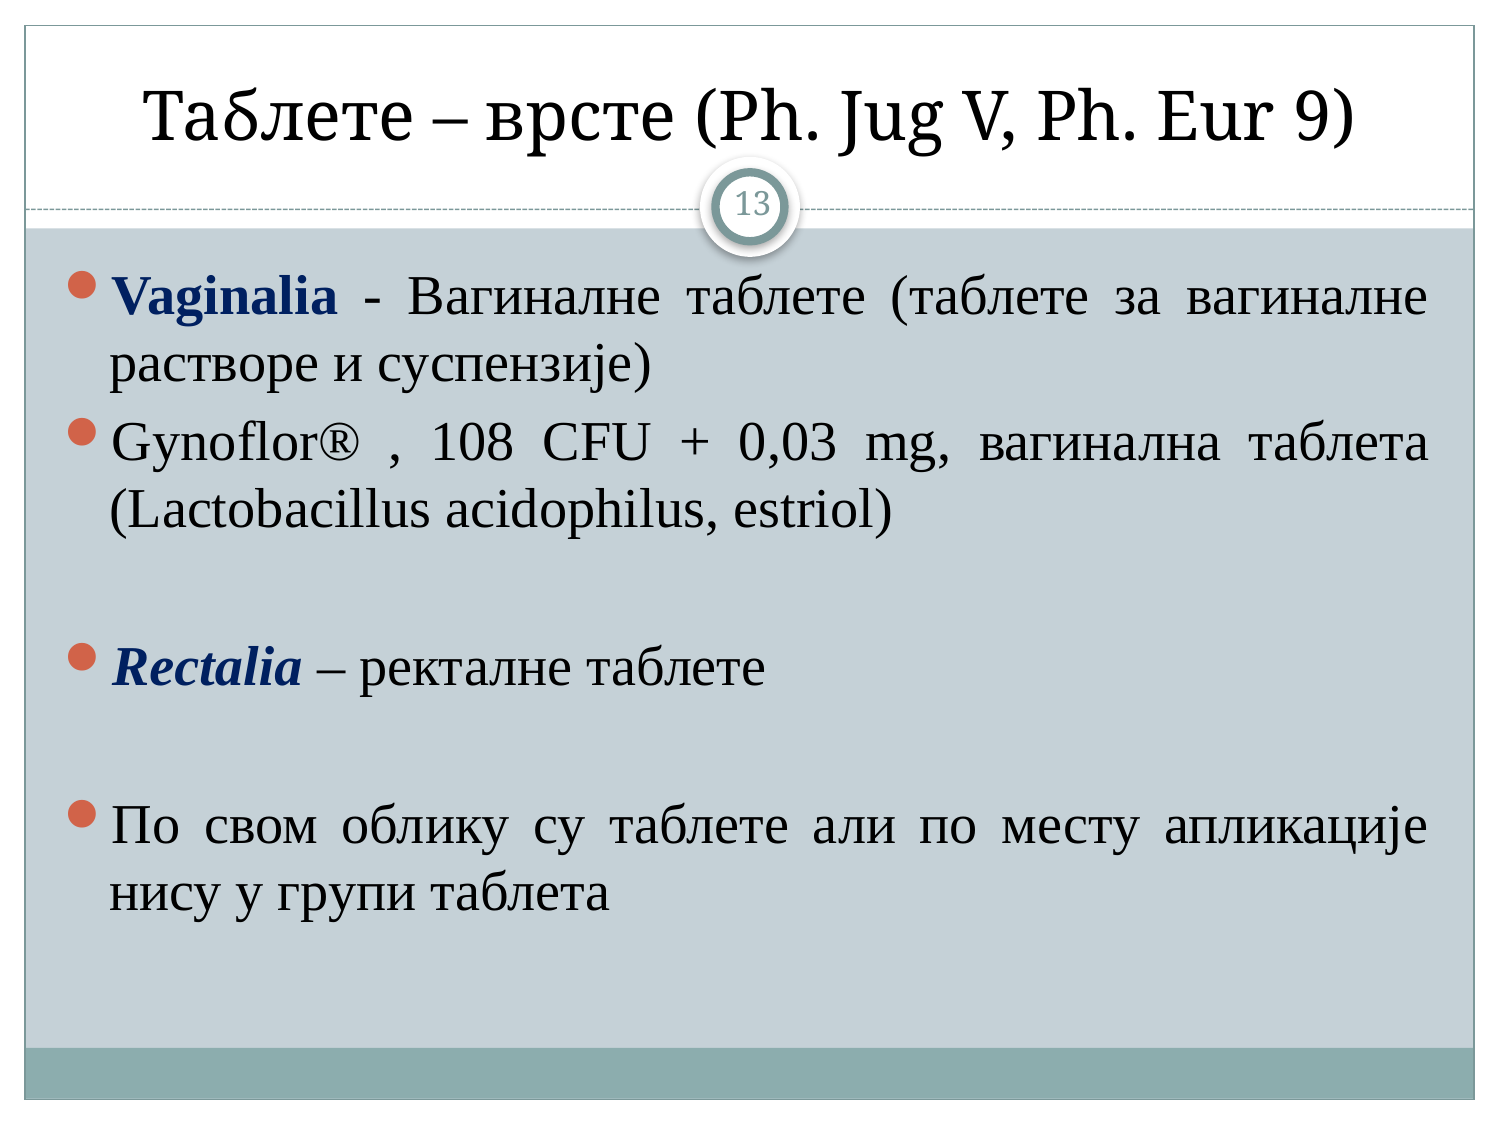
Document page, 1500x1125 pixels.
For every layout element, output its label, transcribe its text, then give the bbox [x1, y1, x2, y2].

slide_number 13 [715, 168, 791, 241]
list Vaginalia - Вагиналне таблете (таблете за вагиналне растворе и суспензије) Gynoflor® , 108 CFU + 0,03 mg, вагинална таблета (Lactobacillus acidophilus, estriol) Rectalia – ректалне таблете По свом облику су таблете али по месту апликације нису у групи таблета [49, 250, 1445, 1001]
title Таблете – врсте (Ph. Jug V, Ph. Eur 9) [49, 37, 1450, 162]
